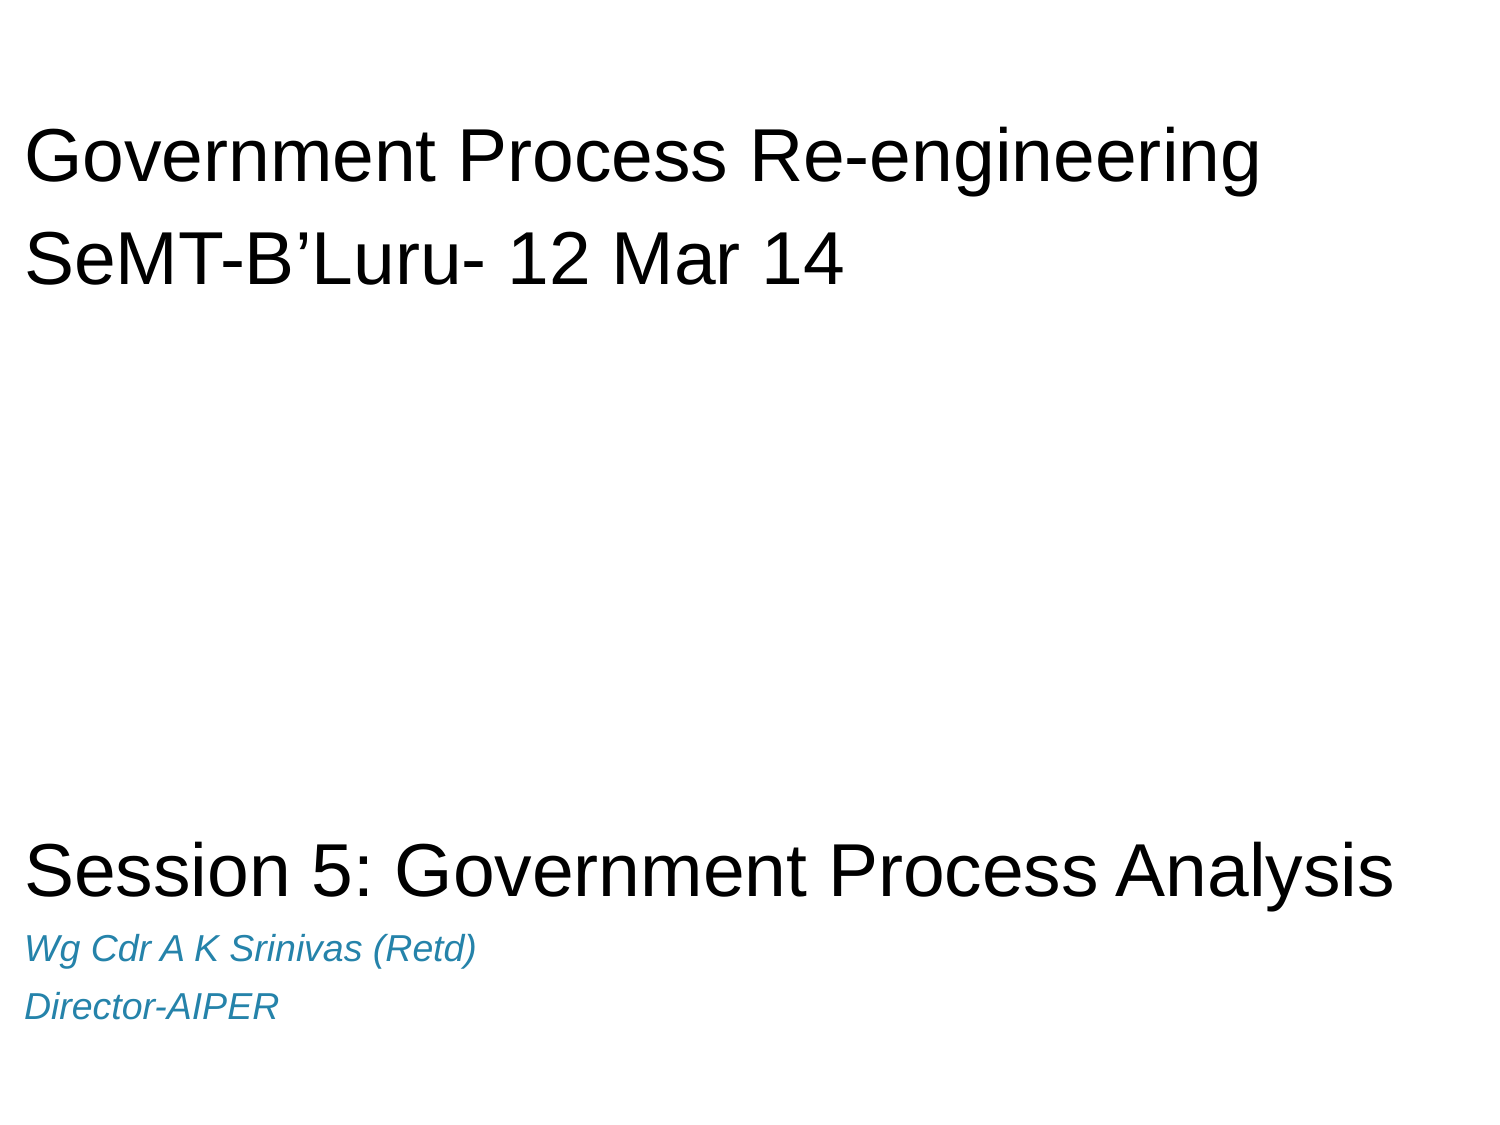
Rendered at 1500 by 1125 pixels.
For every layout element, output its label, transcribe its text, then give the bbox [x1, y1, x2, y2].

text_box Government Process Re-engineering SeMT-B’Luru- 12 Mar 14 [13, 106, 1500, 300]
text_box Session 5: Government Process Analysis Wg Cdr A K Srinivas (Retd) Director-AIPER [13, 821, 1471, 1027]
